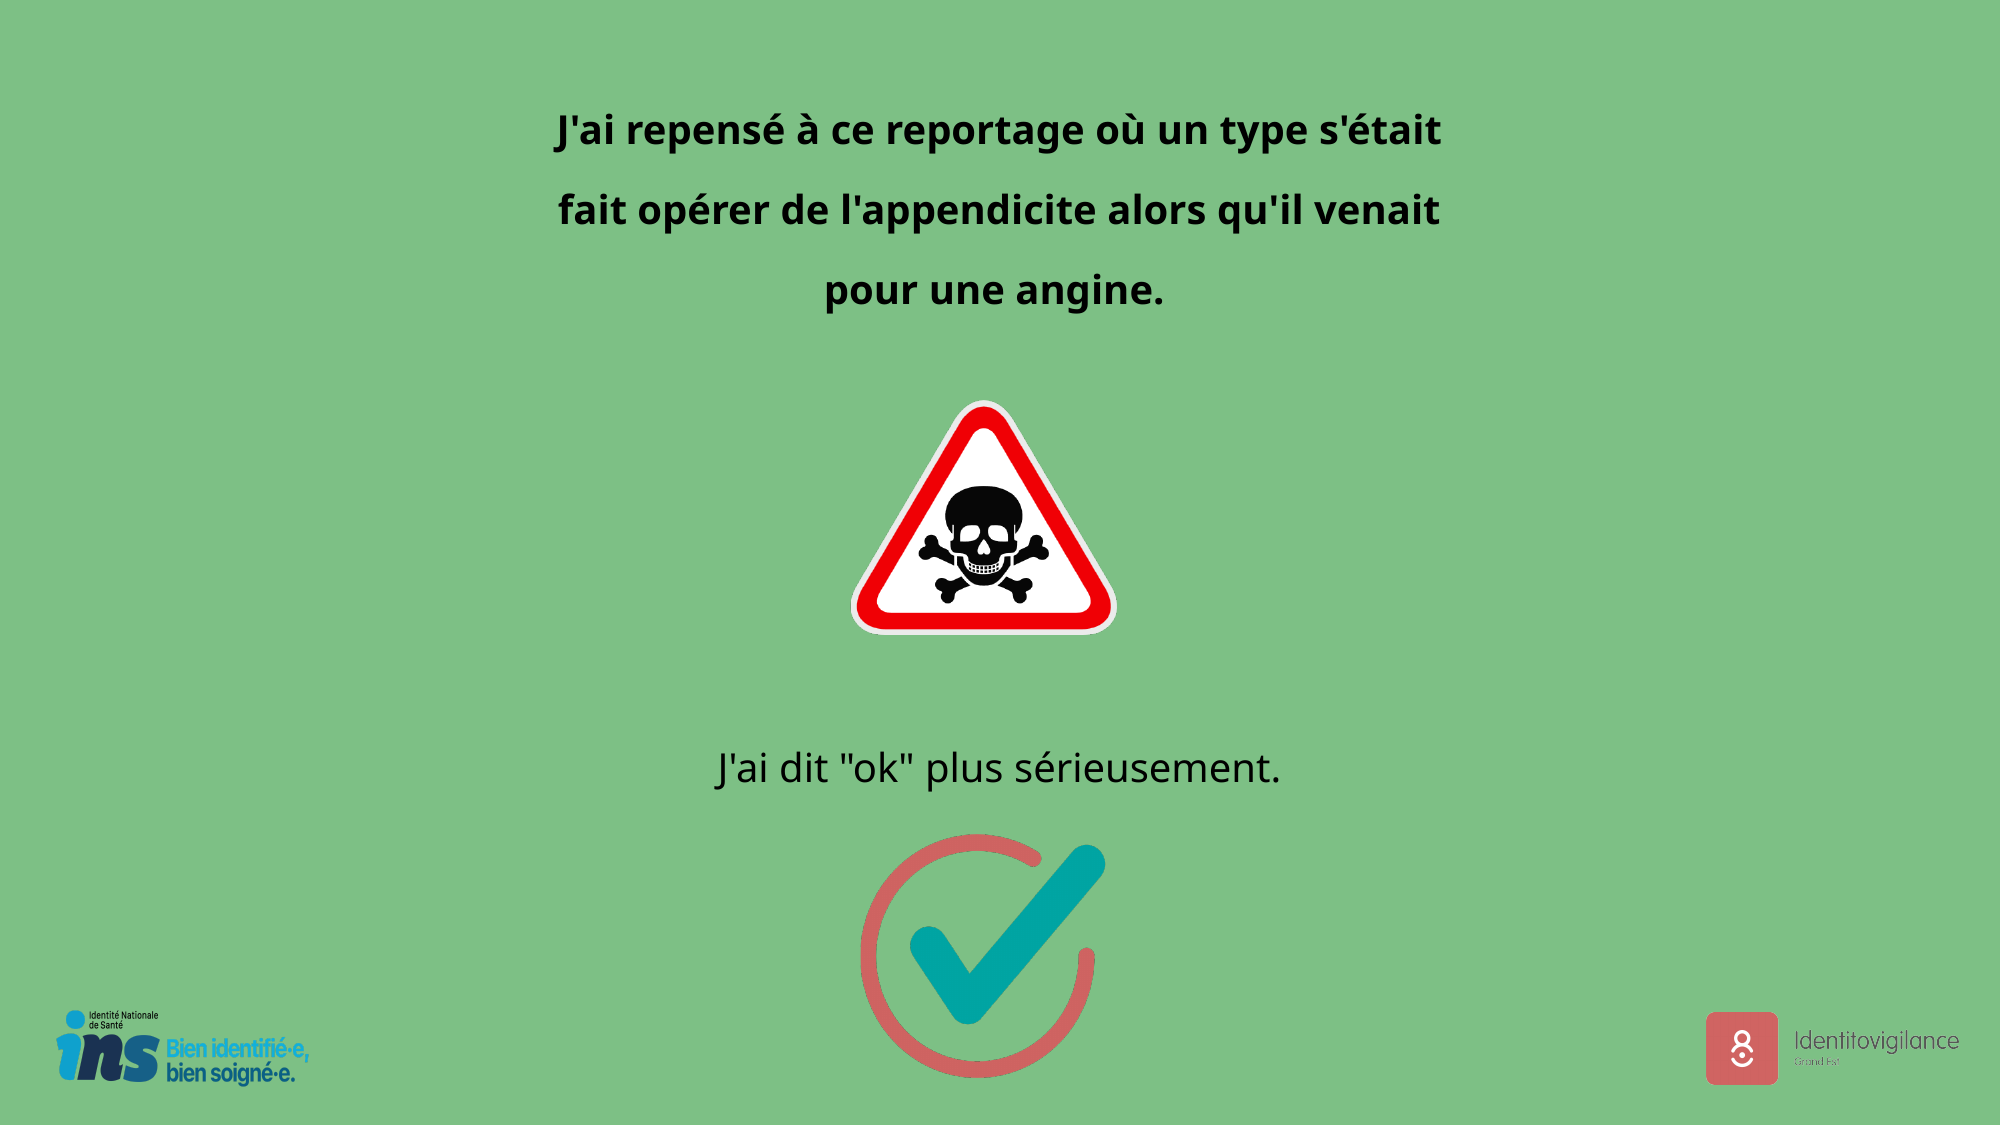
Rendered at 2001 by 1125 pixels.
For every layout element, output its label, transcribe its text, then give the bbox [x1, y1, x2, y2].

text_box J'ai repensé à ce reportage où un type s'était fait opérer de l'appendicite alors qu'il venait pour une angine. J'ai dit "ok" plus sérieusement. [549, 72, 1450, 951]
picture [41, 992, 324, 1105]
text_box [860, 834, 1107, 1078]
text_box [849, 400, 1118, 635]
picture [1706, 1012, 1959, 1085]
